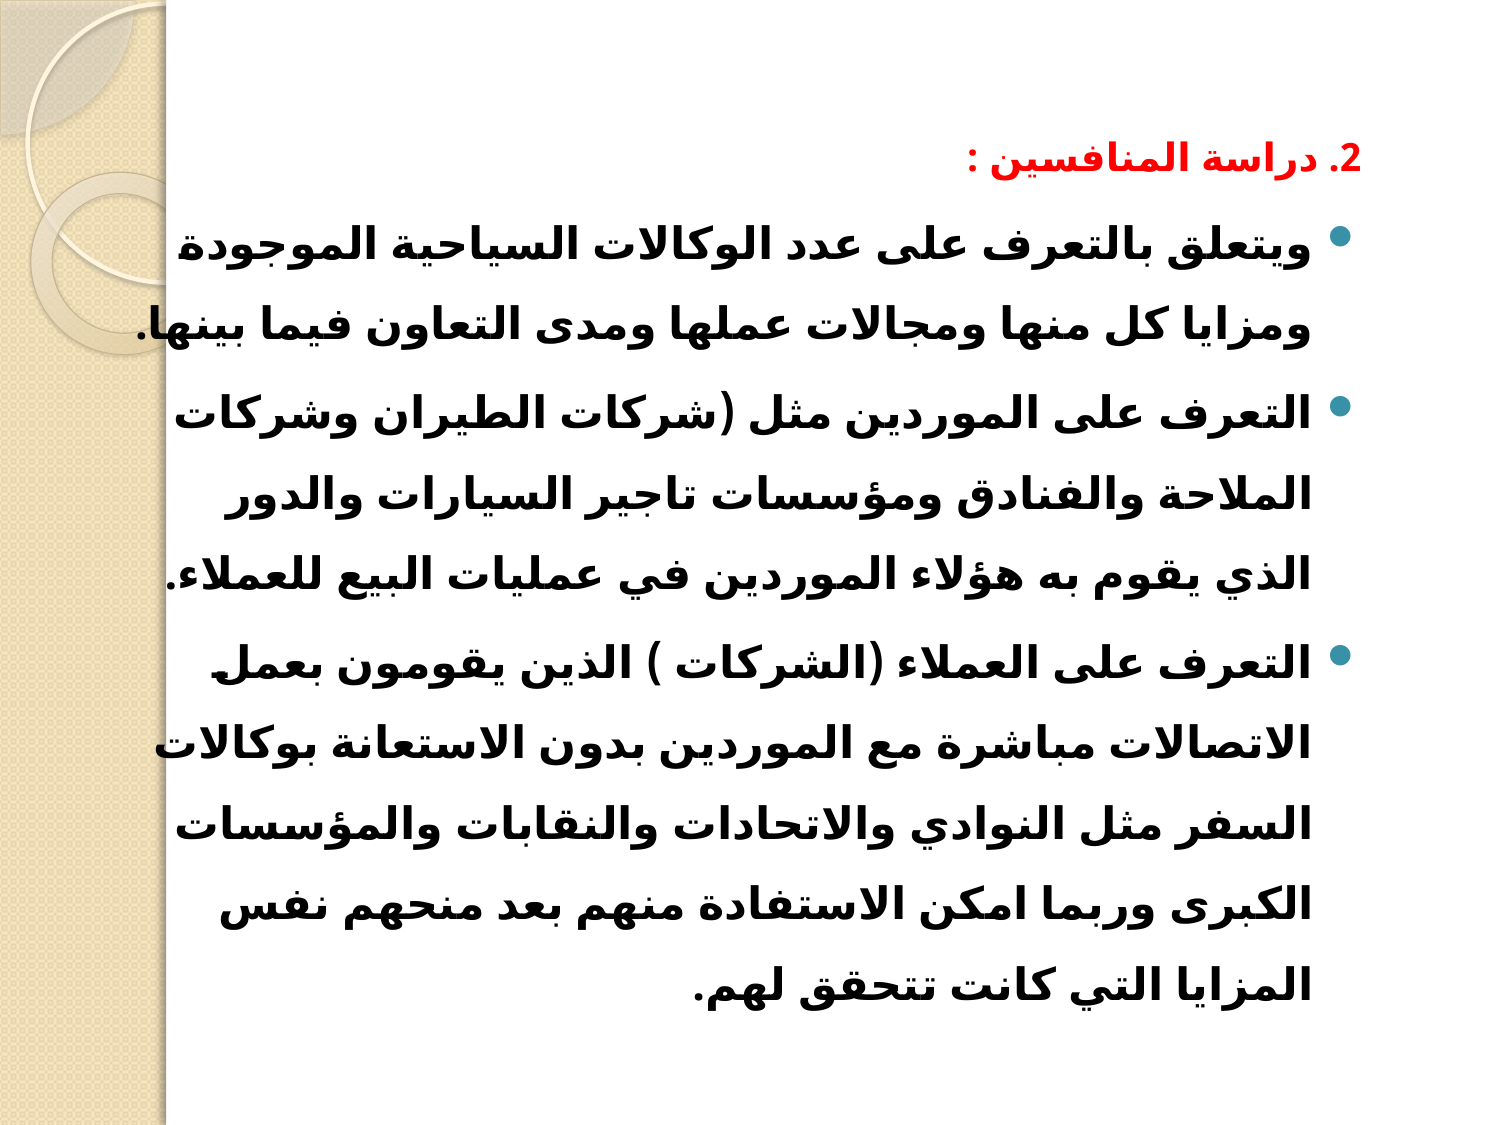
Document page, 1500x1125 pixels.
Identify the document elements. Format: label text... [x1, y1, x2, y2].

list 2. دراسة المنافسين : ويتعلق بالتعرف على عدد الوكالات السياحية الموجودة ومزايا كل منها ومجالات عملها ومدى التعاون فيما بينها. التعرف على الموردين مثل (شركات الطيران وشركات الملاحة والفنادق ومؤسسات تاجير السيارات والدور الذي يقوم به هؤلاء الموردين في عمليات البيع للعملاء. التعرف على العملاء (الشركات ) الذين يقومون بعمل الاتصالات مباشرة مع الموردين بدون الاستعانة بوكالات السفر مثل النوادي والاتحادات والنقابات والمؤسسات الكبرى وربما امكن الاستفادة منهم بعد منحهم نفس المزايا التي كانت تتحقق لهم. [112, 125, 1376, 1035]
